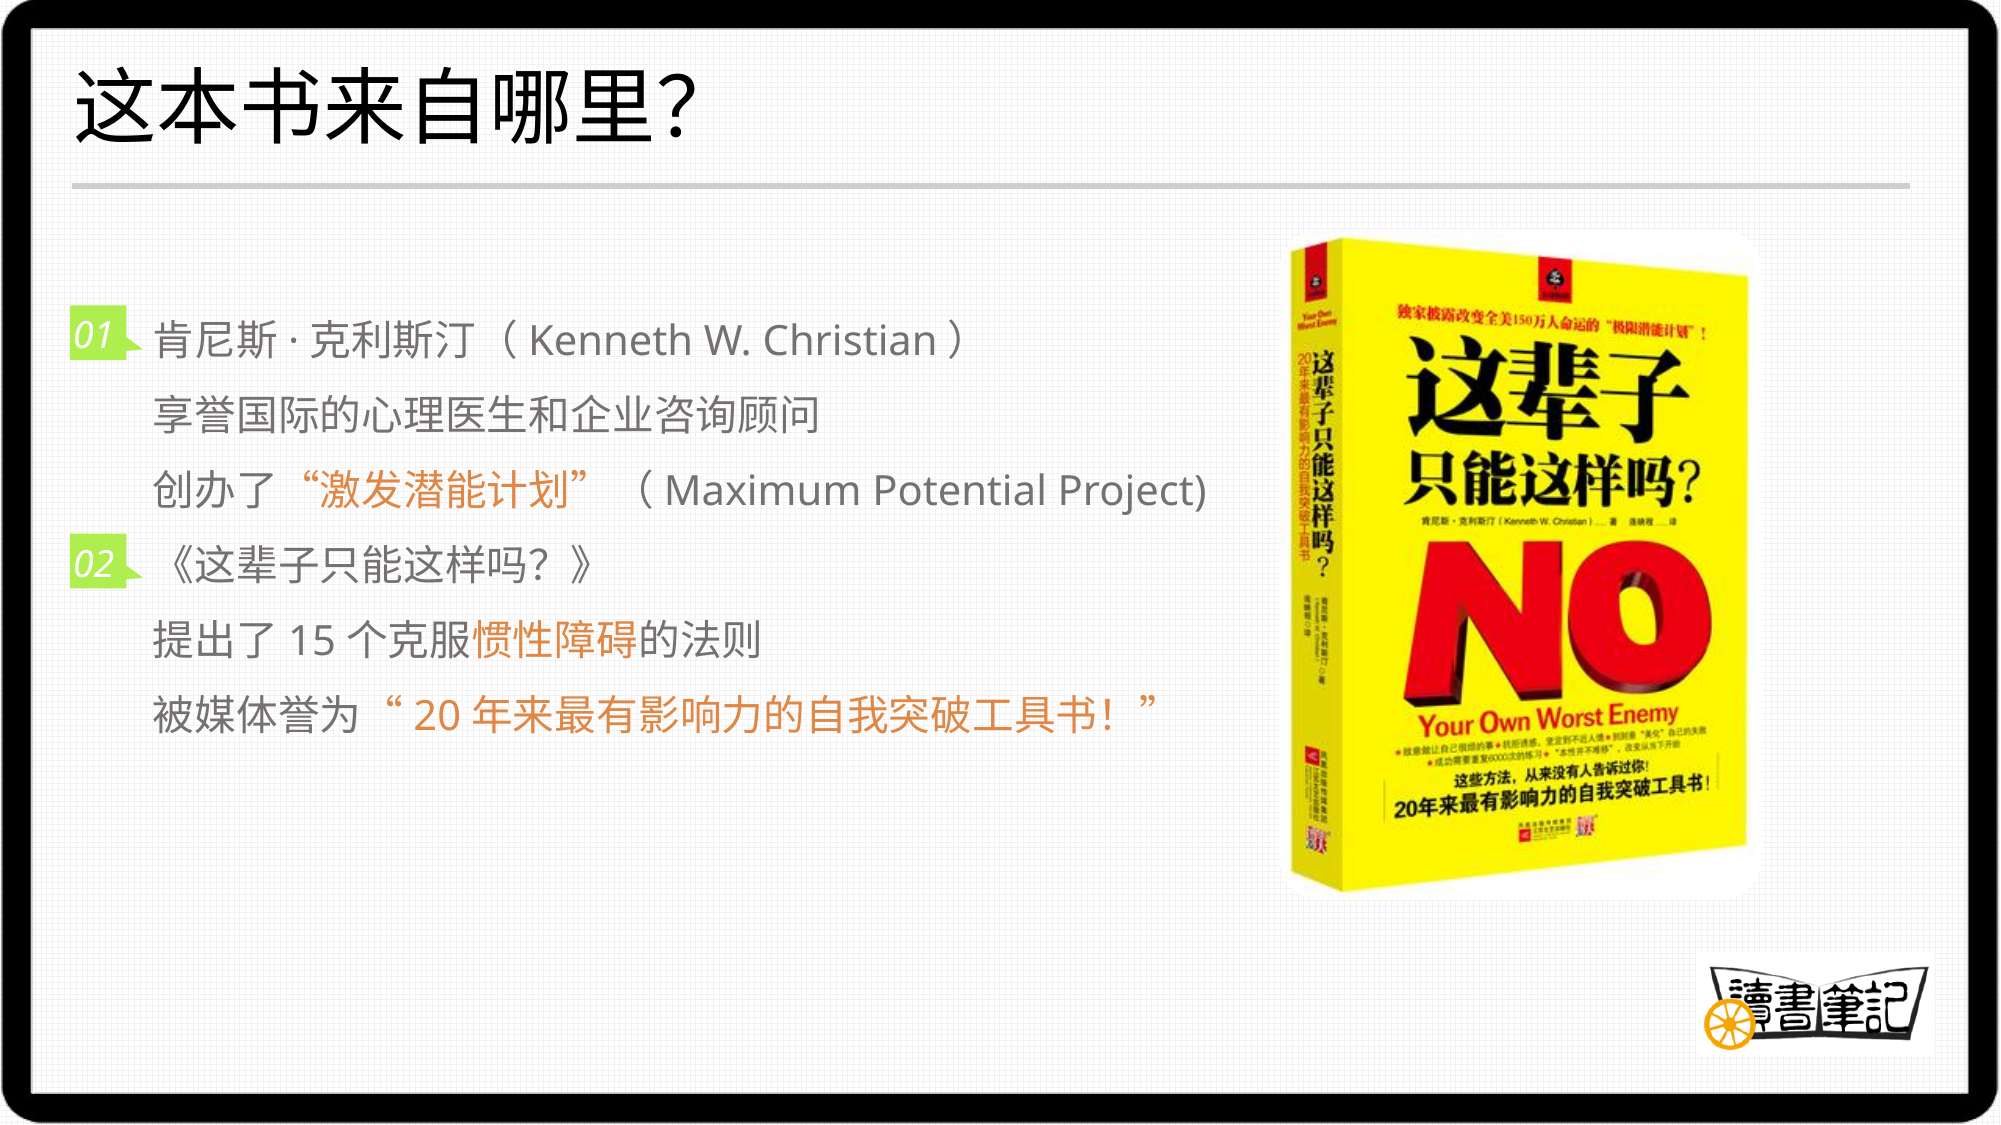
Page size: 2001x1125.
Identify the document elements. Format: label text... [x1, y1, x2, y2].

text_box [56, 303, 132, 365]
text_box 这本书来自哪里？ [58, 46, 755, 162]
picture [0, 0, 2000, 1125]
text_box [56, 532, 132, 593]
text_box 肯尼斯·克利斯汀（Kenneth W. Christian） 享誉国际的心理医生和企业咨询顾问 创办了“激发潜能计划”（Maximum Potential Project) 《这辈子只能这样吗？》 提出了15个克服惯性障碍的法则 被媒体誉为“20年来最有影响力的自我突破工具书！” [138, 281, 1259, 746]
